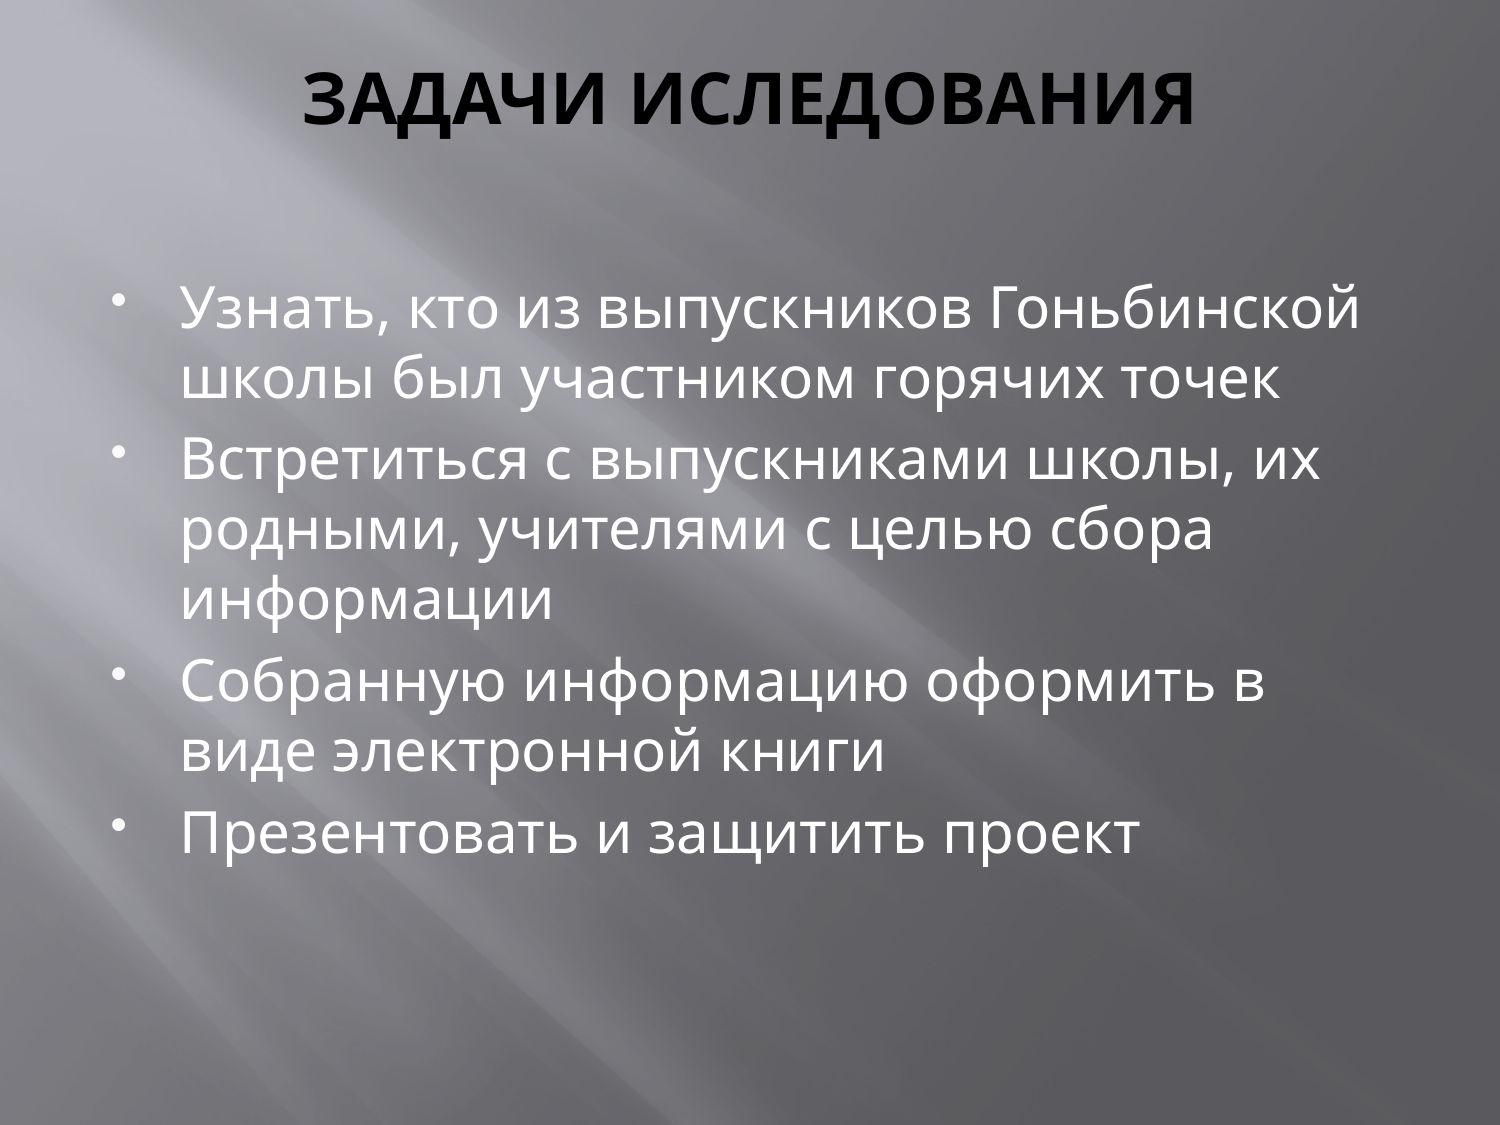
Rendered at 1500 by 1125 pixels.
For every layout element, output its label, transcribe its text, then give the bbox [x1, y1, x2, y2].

list Узнать, кто из выпускников Гоньбинской школы был участником горячих точек Встретиться с выпускниками школы, их родными, учителями с целью сбора информации Собранную информацию оформить в виде электронной книги Презентовать и защитить проект [75, 262, 1425, 1035]
title ЗАДАЧИ ИСЛЕДОВАНИЯ [75, 45, 1425, 233]
